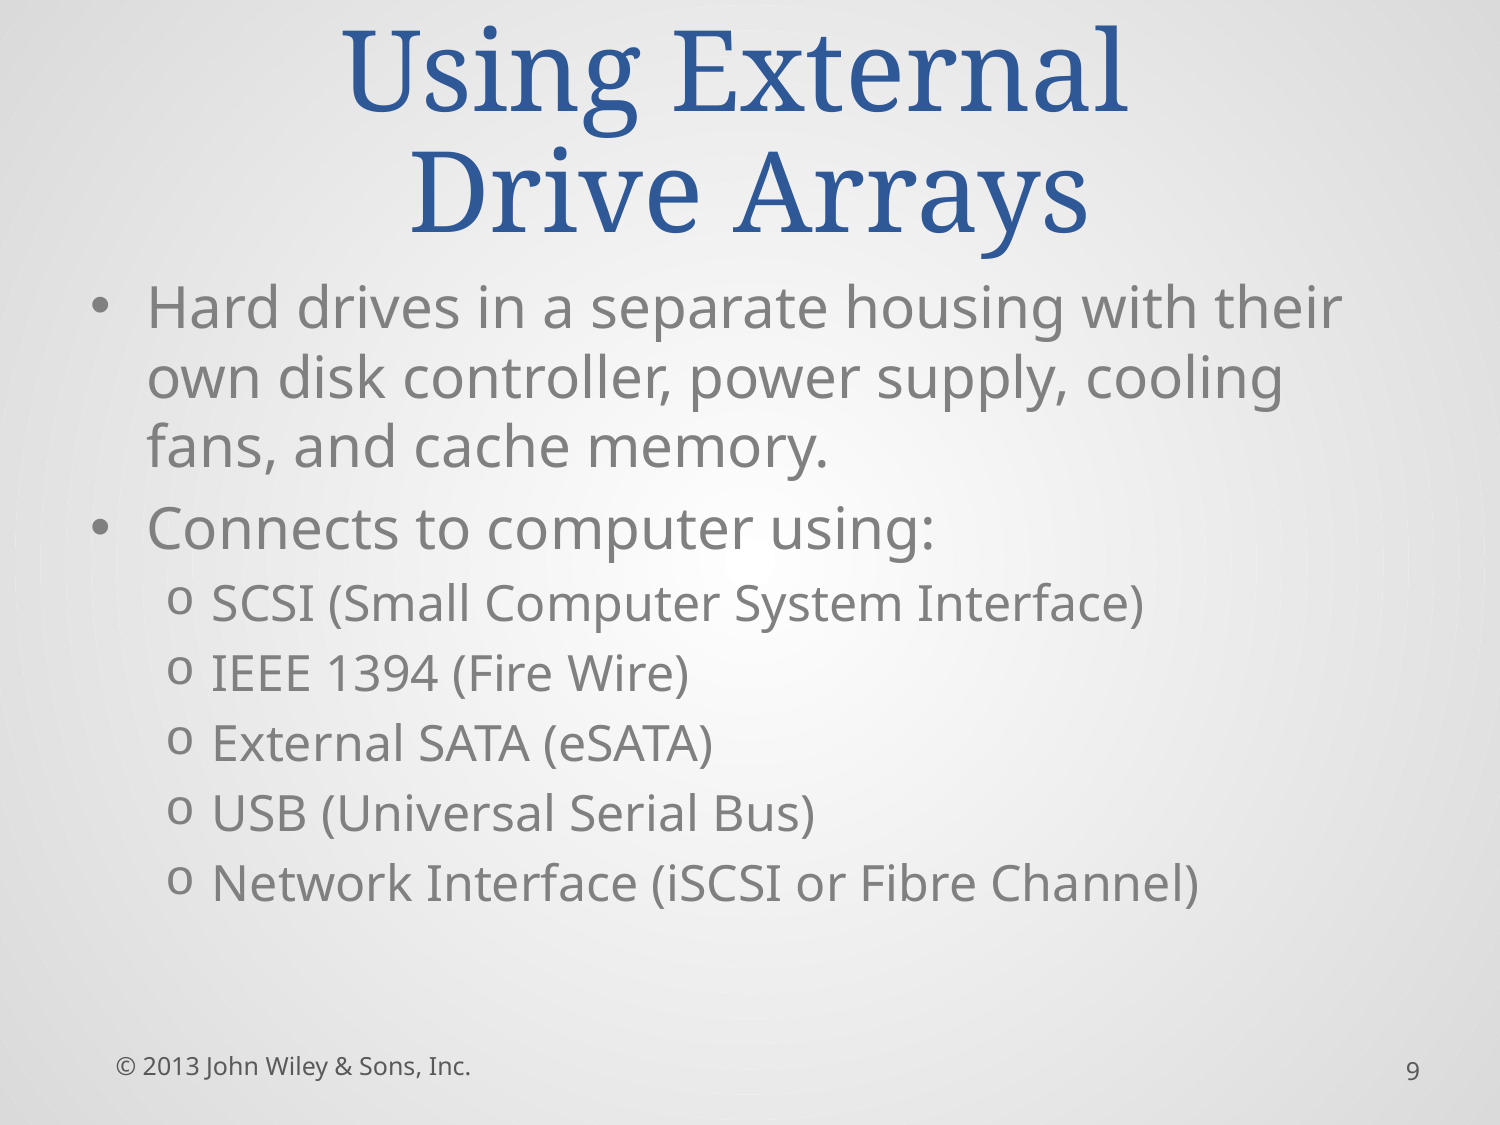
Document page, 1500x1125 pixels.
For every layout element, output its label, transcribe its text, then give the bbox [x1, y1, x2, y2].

list Hard drives in a separate housing with their own disk controller, power supply, cooling fans, and cache memory. Connects to computer using: SCSI (Small Computer System Interface) IEEE 1394 (Fire Wire) External SATA (eSATA) USB (Universal Serial Bus) Network Interface (iSCSI or Fibre Channel) [75, 262, 1425, 1005]
slide_number 9 [1401, 1042, 1494, 1103]
footer © 2013 John Wiley & Sons, Inc. [108, 1037, 576, 1098]
title Using External Drive Arrays [75, 0, 1425, 262]
